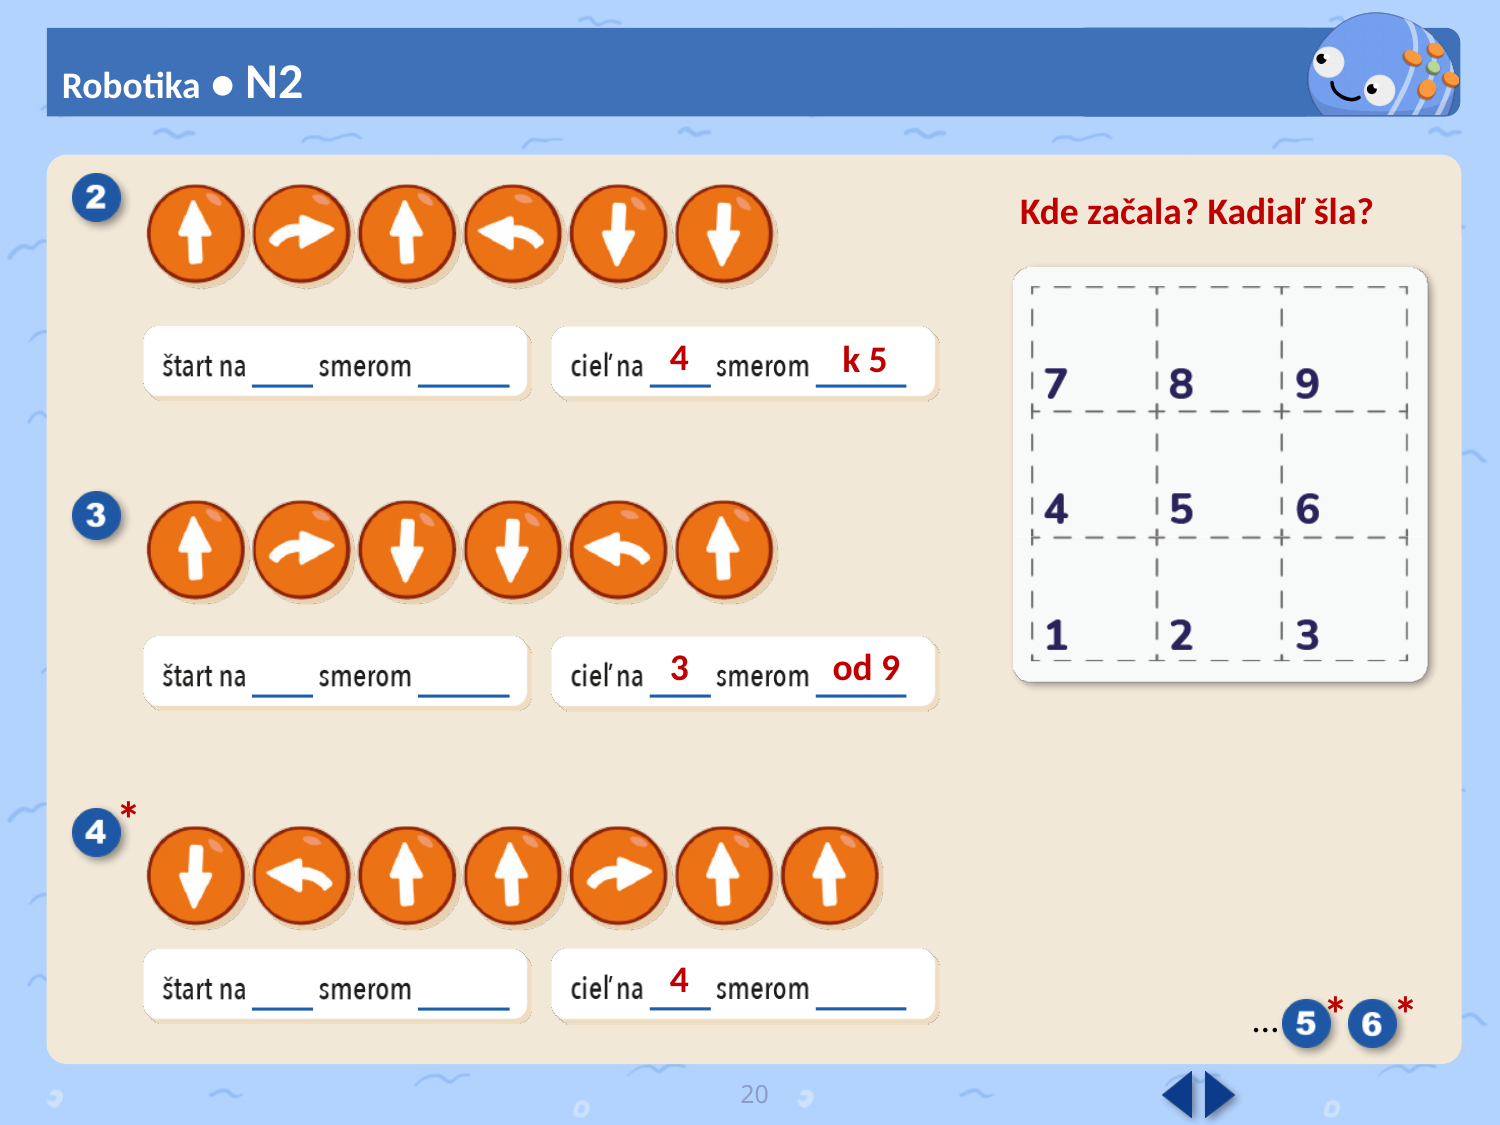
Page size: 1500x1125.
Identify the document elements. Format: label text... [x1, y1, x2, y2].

picture [0, 0, 1500, 1125]
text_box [143, 635, 940, 712]
picture [146, 826, 884, 931]
picture [146, 184, 779, 290]
text_box Kde začala? Kadiaľ šla? [1005, 183, 1464, 237]
text_box … * * [1238, 975, 1500, 1051]
picture [792, 1051, 1500, 1125]
picture [72, 808, 121, 857]
slide_number 20 [718, 1065, 792, 1125]
picture [1348, 999, 1397, 1048]
picture [72, 491, 121, 540]
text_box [143, 948, 940, 1025]
picture [72, 173, 121, 223]
text_box [45, 153, 1463, 1066]
picture [1282, 999, 1331, 1048]
title Robotika ● N2 [46, 27, 1307, 117]
text_box * [101, 780, 161, 856]
picture [1013, 267, 1433, 687]
picture [146, 500, 779, 605]
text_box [143, 325, 940, 402]
